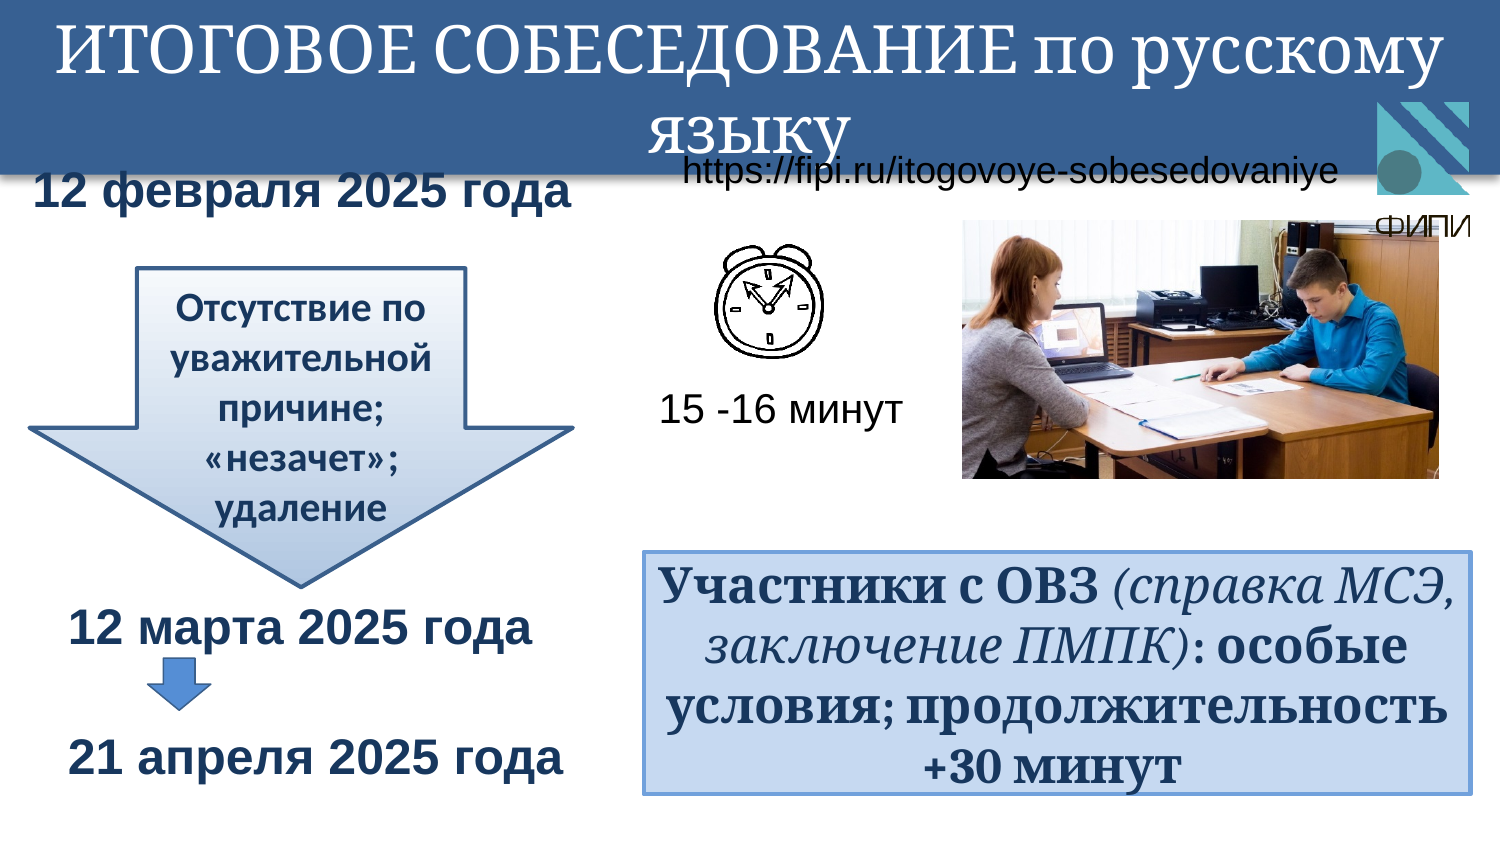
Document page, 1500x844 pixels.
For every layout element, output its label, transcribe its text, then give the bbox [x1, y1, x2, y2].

text_box ИТОГОВОЕ СОБЕСЕДОВАНИЕ по русскому языку [0, 0, 1500, 175]
picture [714, 244, 824, 359]
text_box 12 марта 2025 года [53, 587, 550, 662]
picture [962, 102, 1470, 479]
text_box [145, 656, 213, 712]
text_box Участники с ОВЗ (справка МСЭ, заключение ПМПК): особые условия; продолжительность +30 минут [642, 550, 1473, 796]
text_box 21 апреля 2025 года [53, 717, 597, 792]
text_box https://fipi.ru/itogovoye-sobesedovaniye [667, 138, 1370, 199]
text_box 15 -16 минут [643, 374, 939, 440]
text_box Отсутствие по уважительной причине; «незачет»; удаление [27, 266, 575, 587]
text_box 12 февраля 2025 года [17, 150, 612, 225]
